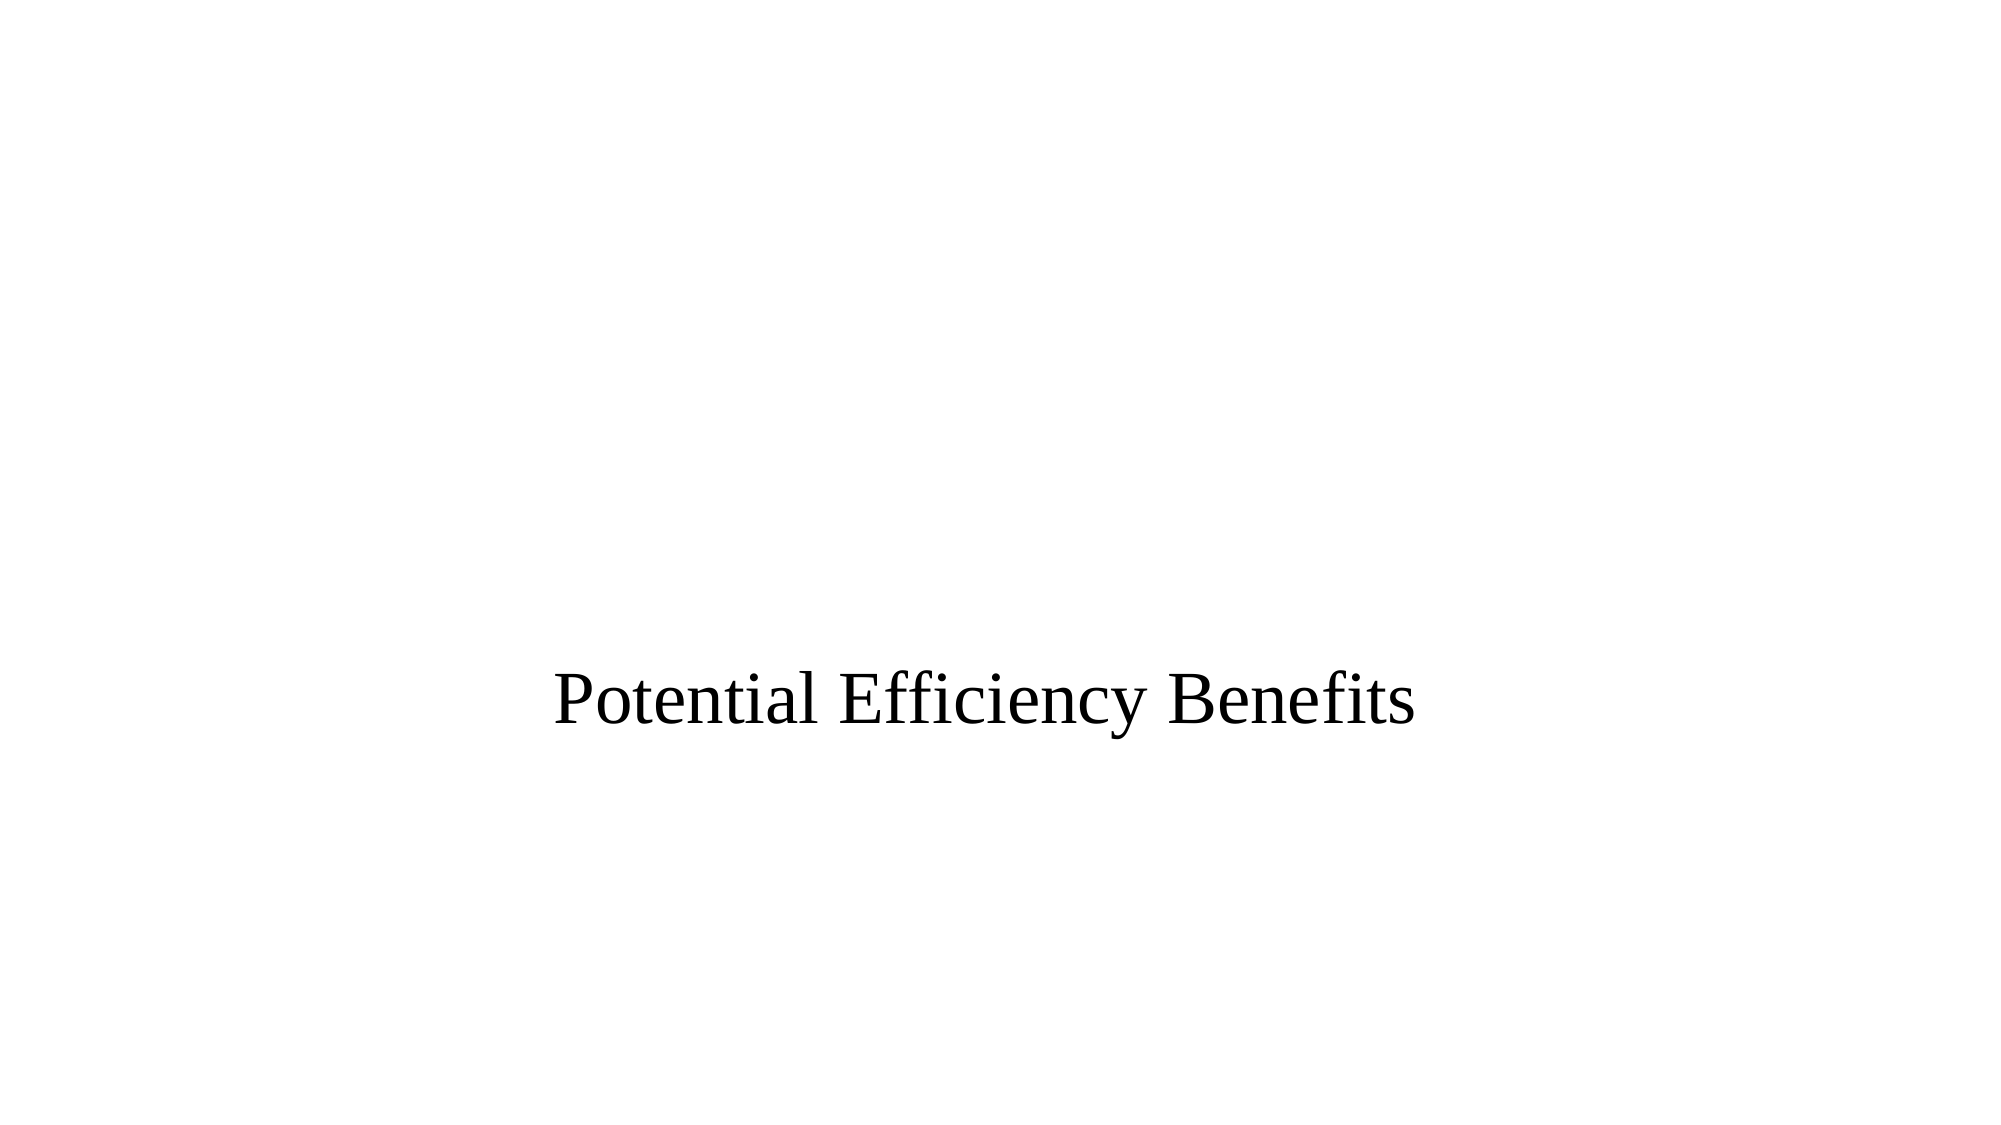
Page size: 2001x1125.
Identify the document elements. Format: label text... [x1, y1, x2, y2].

subtitle [194, 556, 1695, 829]
title Potential Efficiency Benefits [44, 506, 1927, 748]
